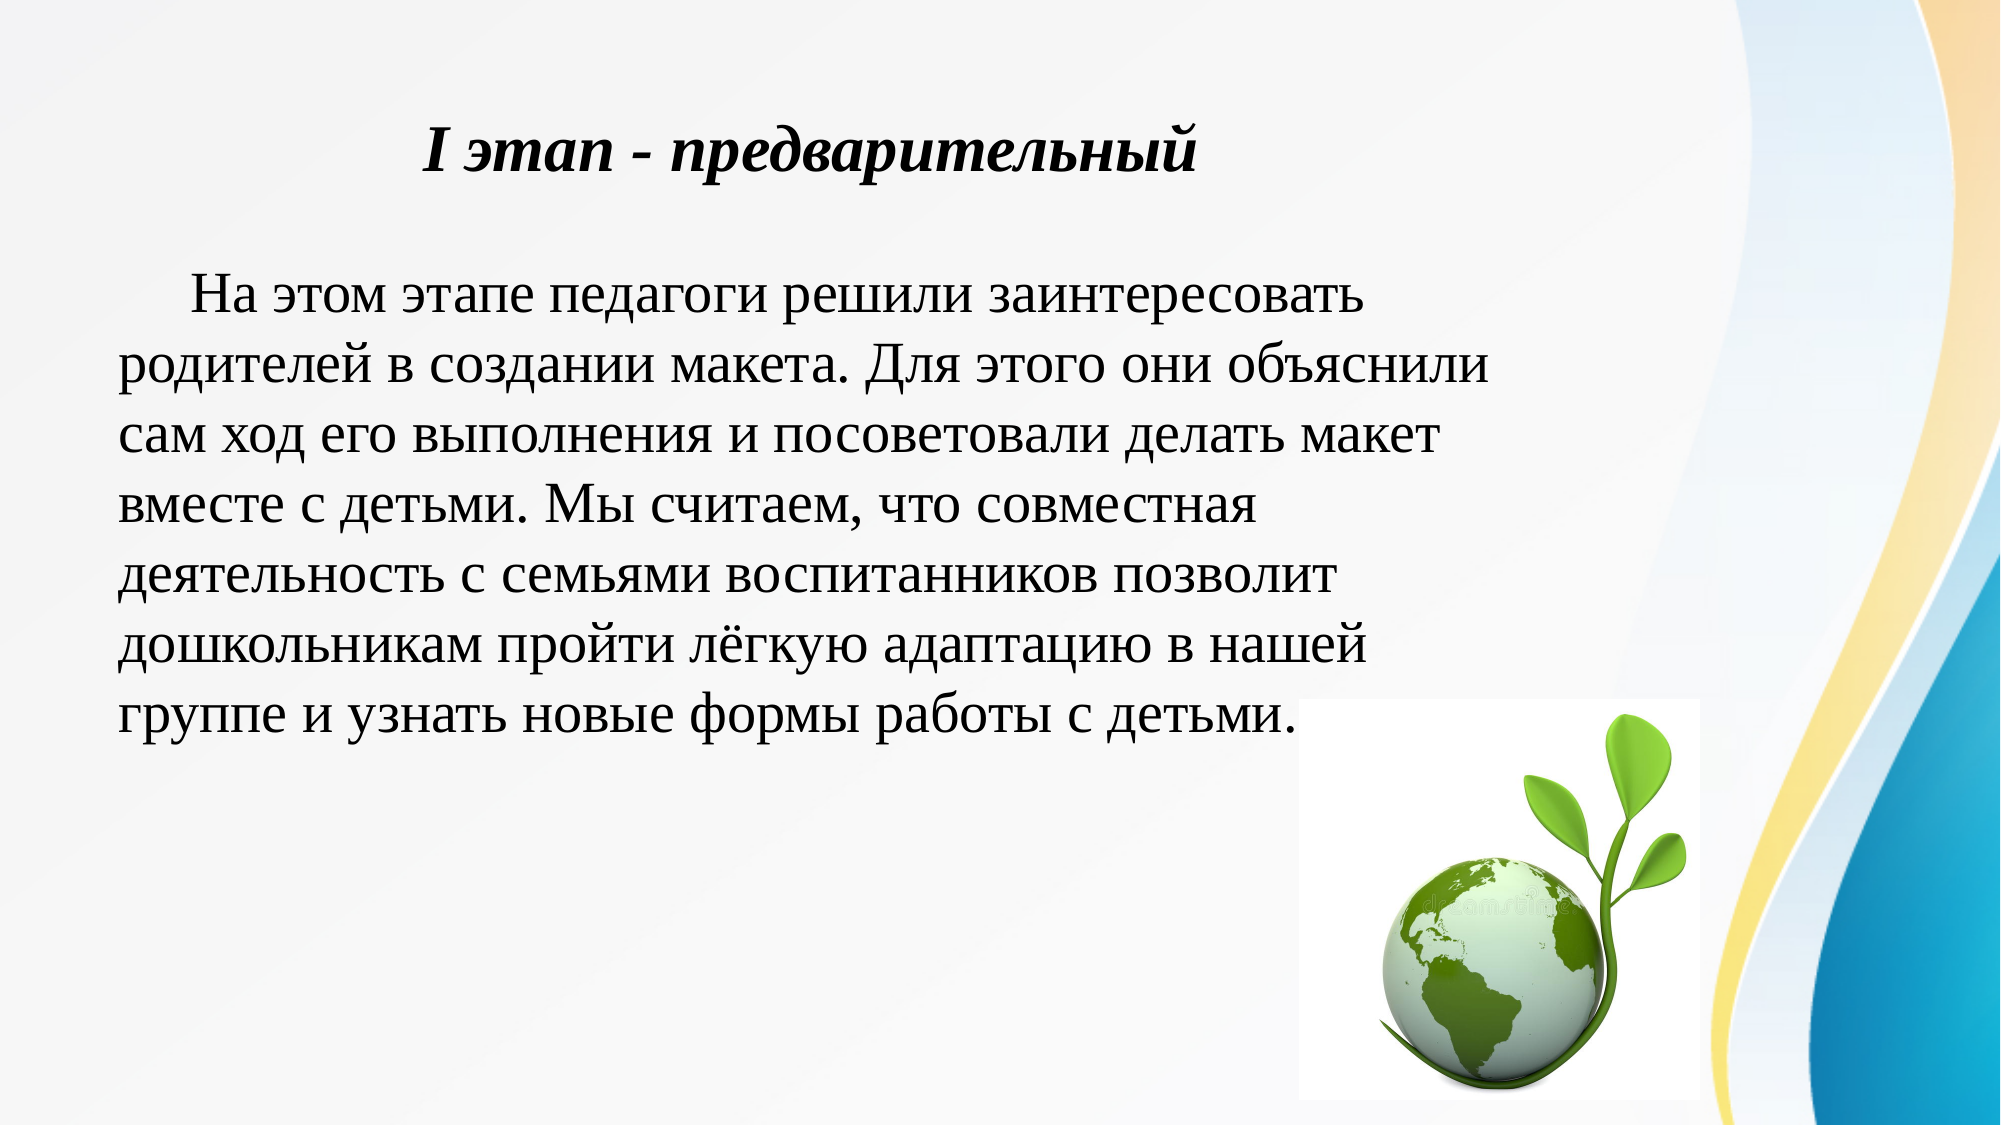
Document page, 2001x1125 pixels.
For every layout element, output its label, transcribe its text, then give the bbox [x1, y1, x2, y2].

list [1299, 699, 1700, 1100]
text_box I этап - предварительный На этом этапе педагоги решили заинтересовать родителей в создании макета. Для этого они объяснили сам ход его выполнения и посоветовали делать макет вместе с детьми. Мы считаем, что совместная деятельность с семьями воспитанников позволит дошкольникам пройти лёгкую адаптацию в нашей группе и узнать новые формы работы с детьми. [103, 96, 1520, 752]
picture [0, 0, 2001, 1125]
